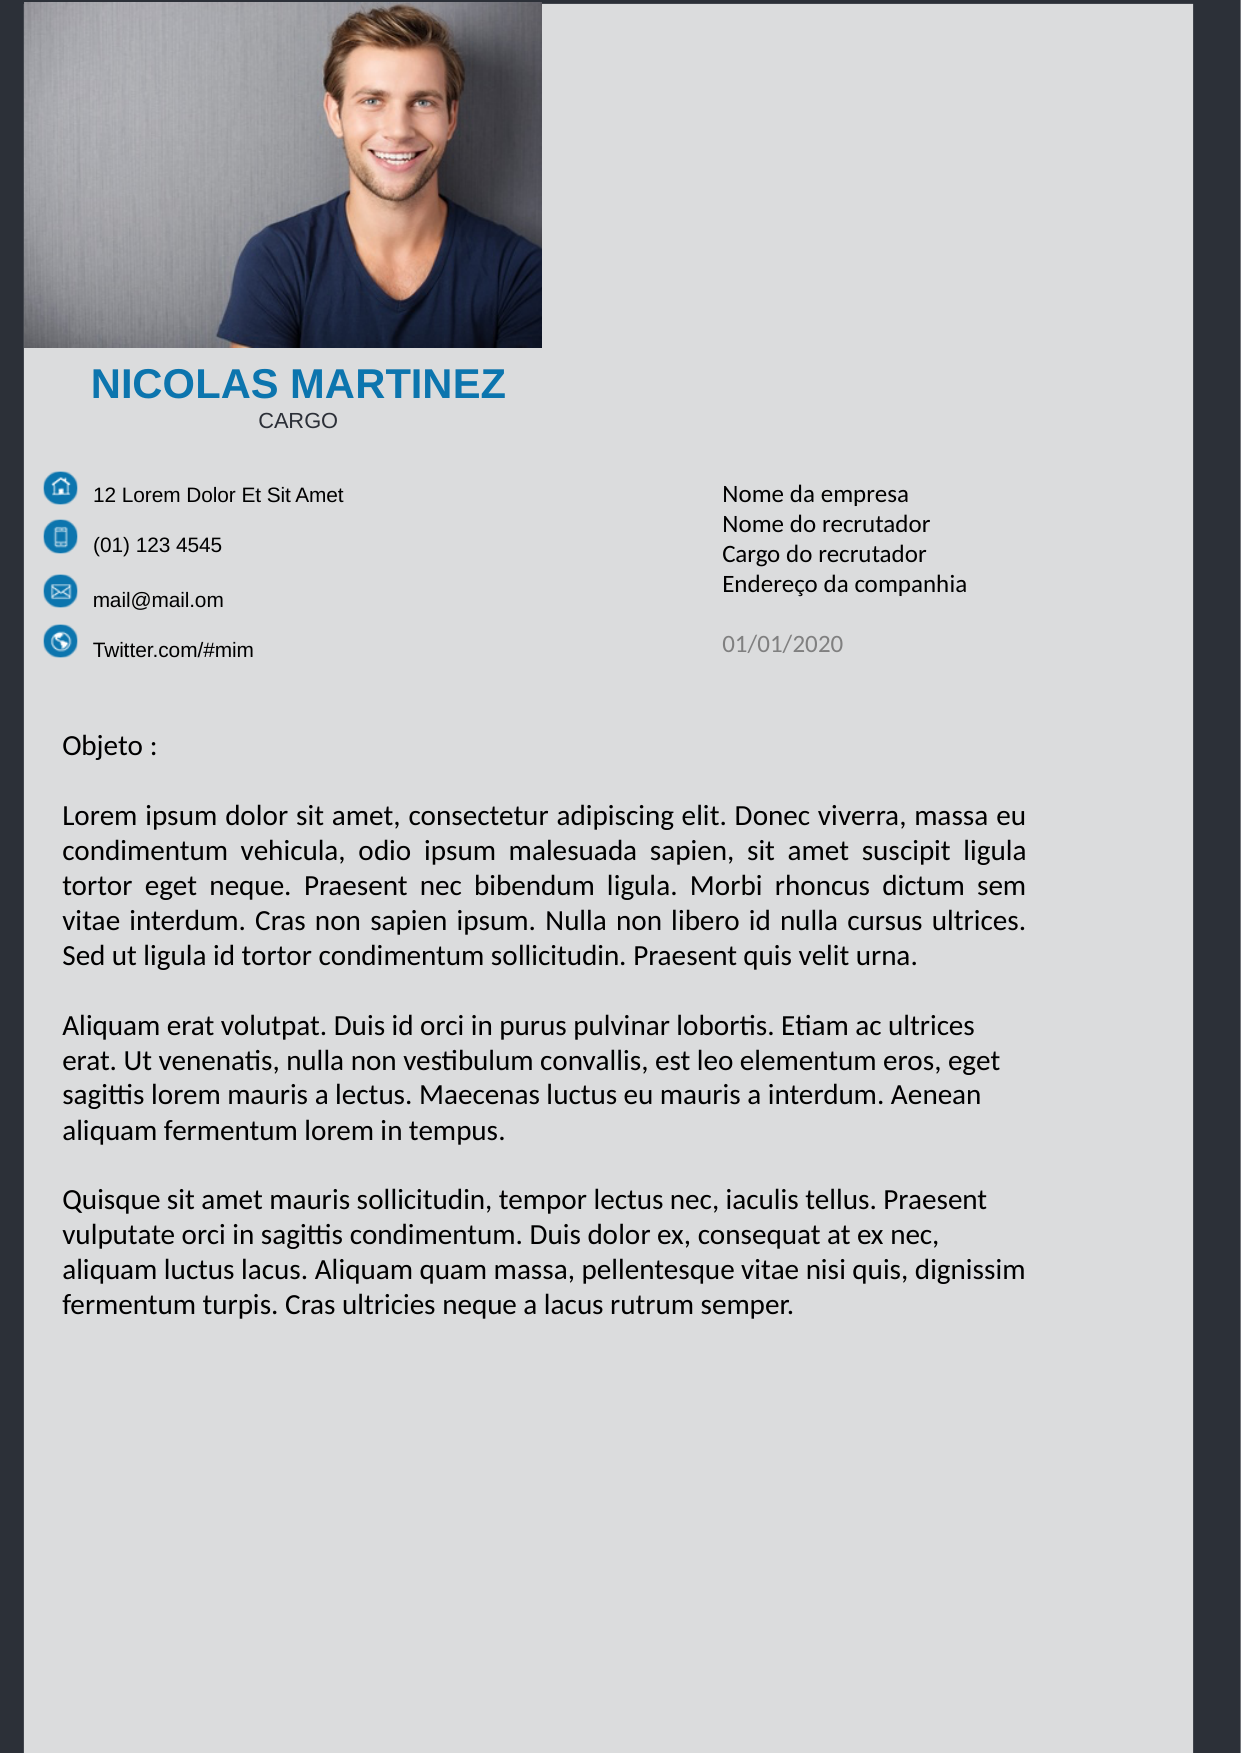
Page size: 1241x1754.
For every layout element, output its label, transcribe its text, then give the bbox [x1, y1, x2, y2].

picture [41, 469, 79, 506]
text_box mail@mail.om Twitter.com/#mim [78, 554, 311, 669]
text_box [23, 3, 1194, 1754]
text_box NICOLAS MARTINEZ CARGO [63, 349, 533, 441]
picture [41, 622, 79, 659]
picture [41, 572, 79, 610]
picture [41, 517, 79, 555]
picture [24, 2, 542, 348]
text_box 12 Lorem Dolor Et Sit Amet (01) 123 4545 [78, 449, 435, 565]
text_box Objeto : Lorem ipsum dolor sit amet, consectetur adipiscing elit. Donec viverra, massa eu condimentum vehicula, odio ipsum malesuada sapien, sit amet suscipit ligula tortor eget neque. Praesent nec bibendum ligula. Morbi rhoncus dictum sem vitae interdum. Cras non sapien ipsum. Nulla non libero id nulla cursus ultrices. Sed ut ligula id tortor condimentum sollicitudin. Praesent quis velit urna. Aliquam erat volutpat. Duis id orci in purus pulvinar lobortis. Etiam ac ultrices erat. Ut venenatis, nulla non vestibulum convallis, est leo elementum eros, eget sagittis lorem mauris a lectus. Maecenas luctus eu mauris a interdum. Aenean aliquam fermentum lorem in tempus. Quisque sit amet mauris sollicitudin, tempor lectus nec, iaculis tellus. Praesent vulputate orci in sagittis condimentum. Duis dolor ex, consequat at ex nec, aliquam luctus lacus. Aliquam quam massa, pellentesque vitae nisi quis, dignissim fermentum turpis. Cras ultricies neque a lacus rutrum semper. [47, 718, 1043, 1363]
text_box Nome da empresa Nome do recrutador Cargo do recrutador Endereço da companhia 01/01/2020 [707, 470, 1095, 665]
